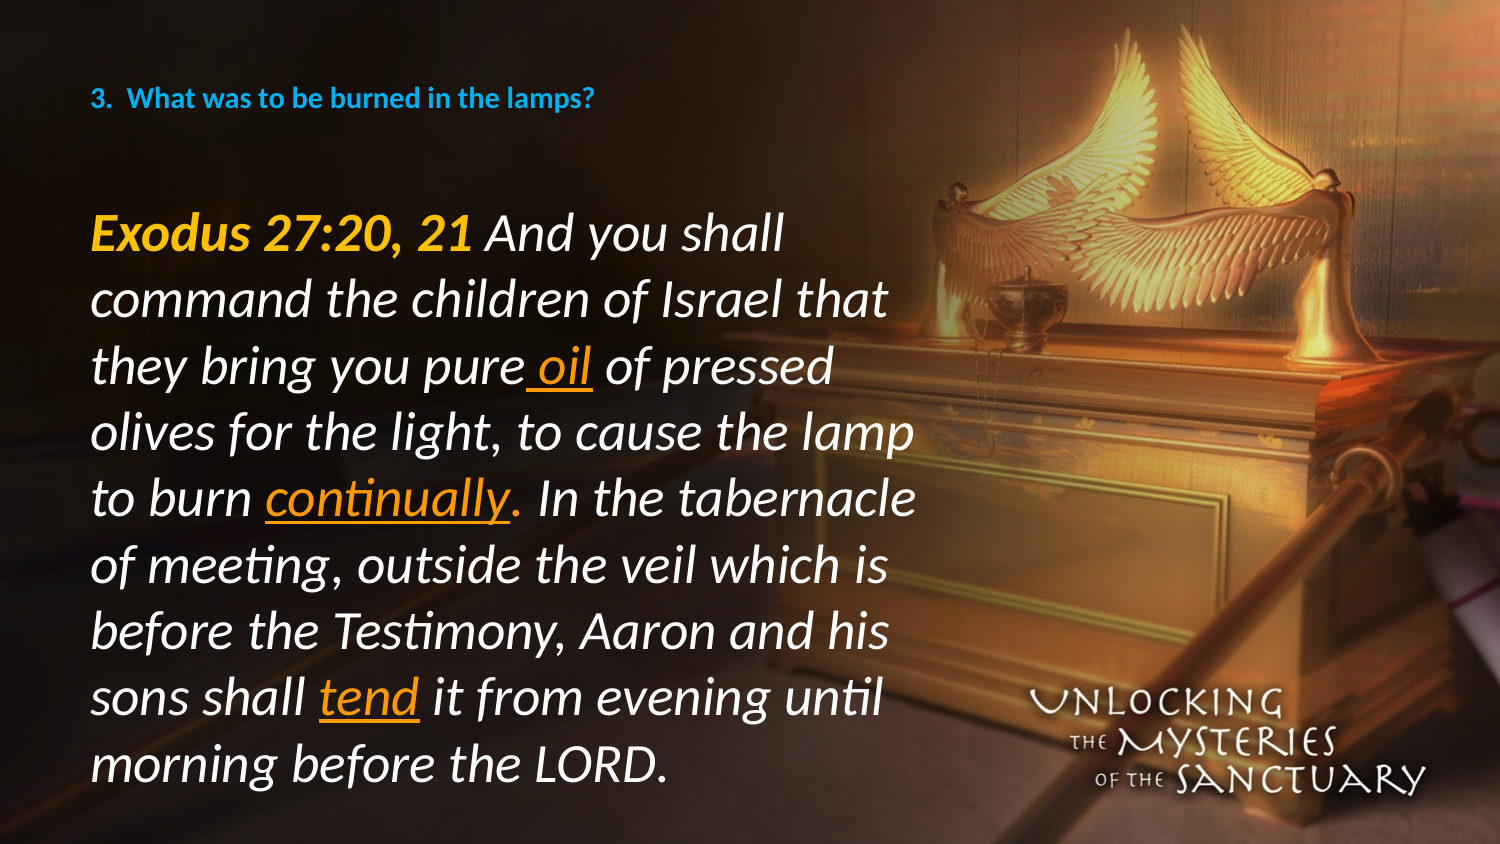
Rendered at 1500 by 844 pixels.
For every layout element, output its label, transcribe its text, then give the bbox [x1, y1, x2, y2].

picture [0, 0, 1500, 844]
list Exodus 27:20, 21 And you shall command the children of Israel that they bring you pure oil of pressed olives for the light, to cause the lamp to burn continually. In the tabernacle of meeting, outside the veil which is before the Testimony, Aaron and his sons shall tend it from evening until morning before the Lord. [75, 188, 935, 844]
title 3. What was to be burned in the lamps? [75, 33, 1425, 175]
